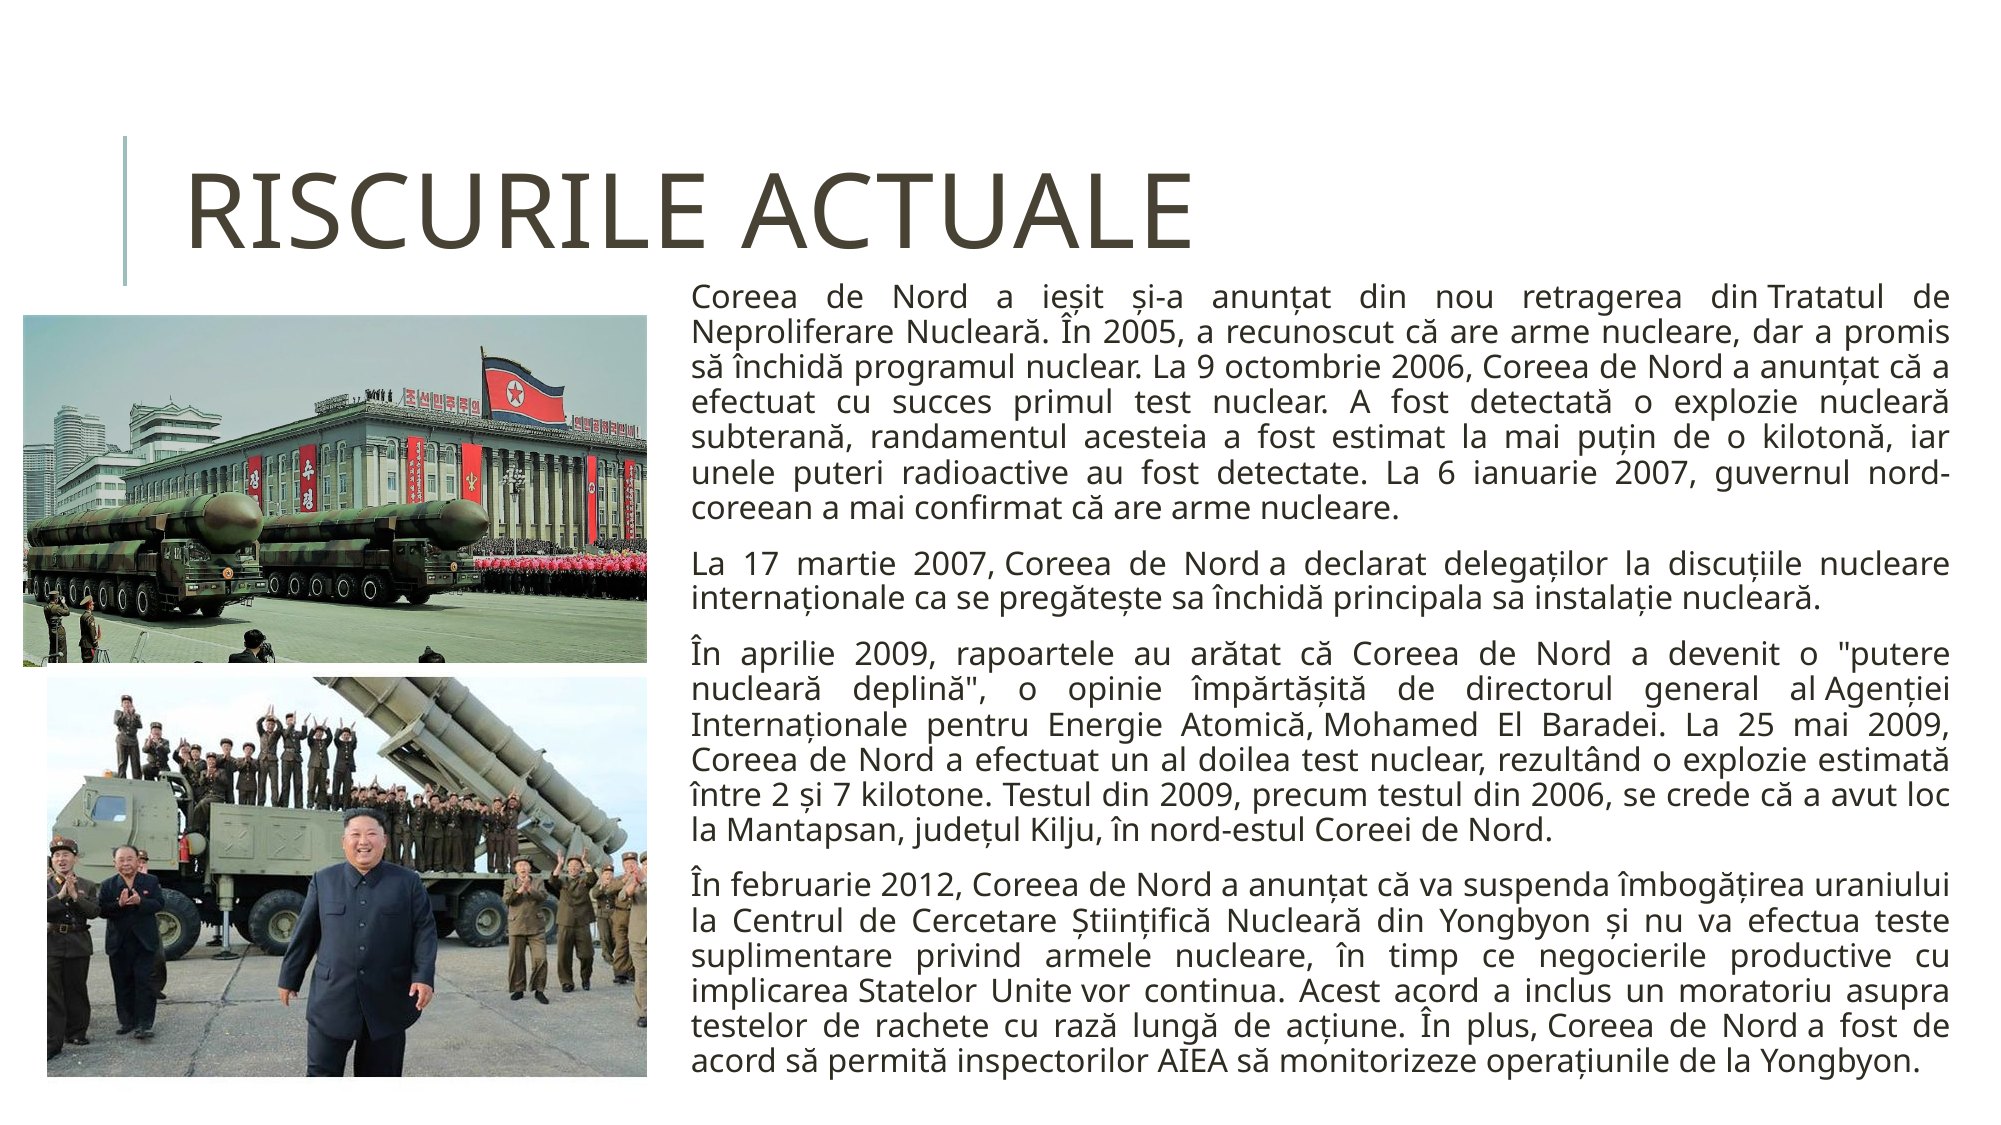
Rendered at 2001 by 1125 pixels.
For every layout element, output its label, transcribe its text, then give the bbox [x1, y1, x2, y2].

title Riscurile actuale [168, 96, 1763, 342]
list Coreea de Nord a ieșit și-a anunțat din nou retragerea din Tratatul de Neproliferare Nucleară. În 2005, a recunoscut că are arme nucleare, dar a promis să închidă programul nuclear. La 9 octombrie 2006, Coreea de Nord a anunțat că a efectuat cu succes primul test nuclear. A fost detectată o explozie nucleară subterană, randamentul acesteia a fost estimat la mai puțin de o kilotonă, iar unele puteri radioactive au fost detectate. La 6 ianuarie 2007, guvernul nord-coreean a mai confirmat că are arme nucleare. La 17 martie 2007, Coreea de Nord a declarat delegaților la discuțiile nucleare internaționale ca se pregătește sa închidă principala sa instalație nucleară. În aprilie 2009, rapoartele au arătat că Coreea de Nord a devenit o "putere nucleară deplină", ​​o opinie împărtășită de directorul general al Agenției Internaționale pentru Energie Atomică, Mohamed El Baradei. La 25 mai 2009, Coreea de Nord a efectuat un al doilea test nuclear, rezultând o explozie estimată între 2 și 7 kilotone. Testul din 2009, precum testul din 2006, se crede că a avut loc la Mantapsan, județul Kilju, în nord-estul Coreei de Nord. În februarie 2012, Coreea de Nord a anunțat că va suspenda îmbogățirea uraniului la Centrul de Cercetare Științifică Nucleară din Yongbyon și nu va efectua teste suplimentare privind armele nucleare, în timp ce negocierile productive cu implicarea Statelor Unite vor continua. Acest acord a inclus un moratoriu asupra testelor de rachete cu rază lungă de acțiune. În plus, Coreea de Nord a fost de acord să permită inspectorilor AIEA să monitorizeze operațiunile de la Yongbyon. [669, 273, 1960, 1107]
picture [22, 315, 647, 1093]
